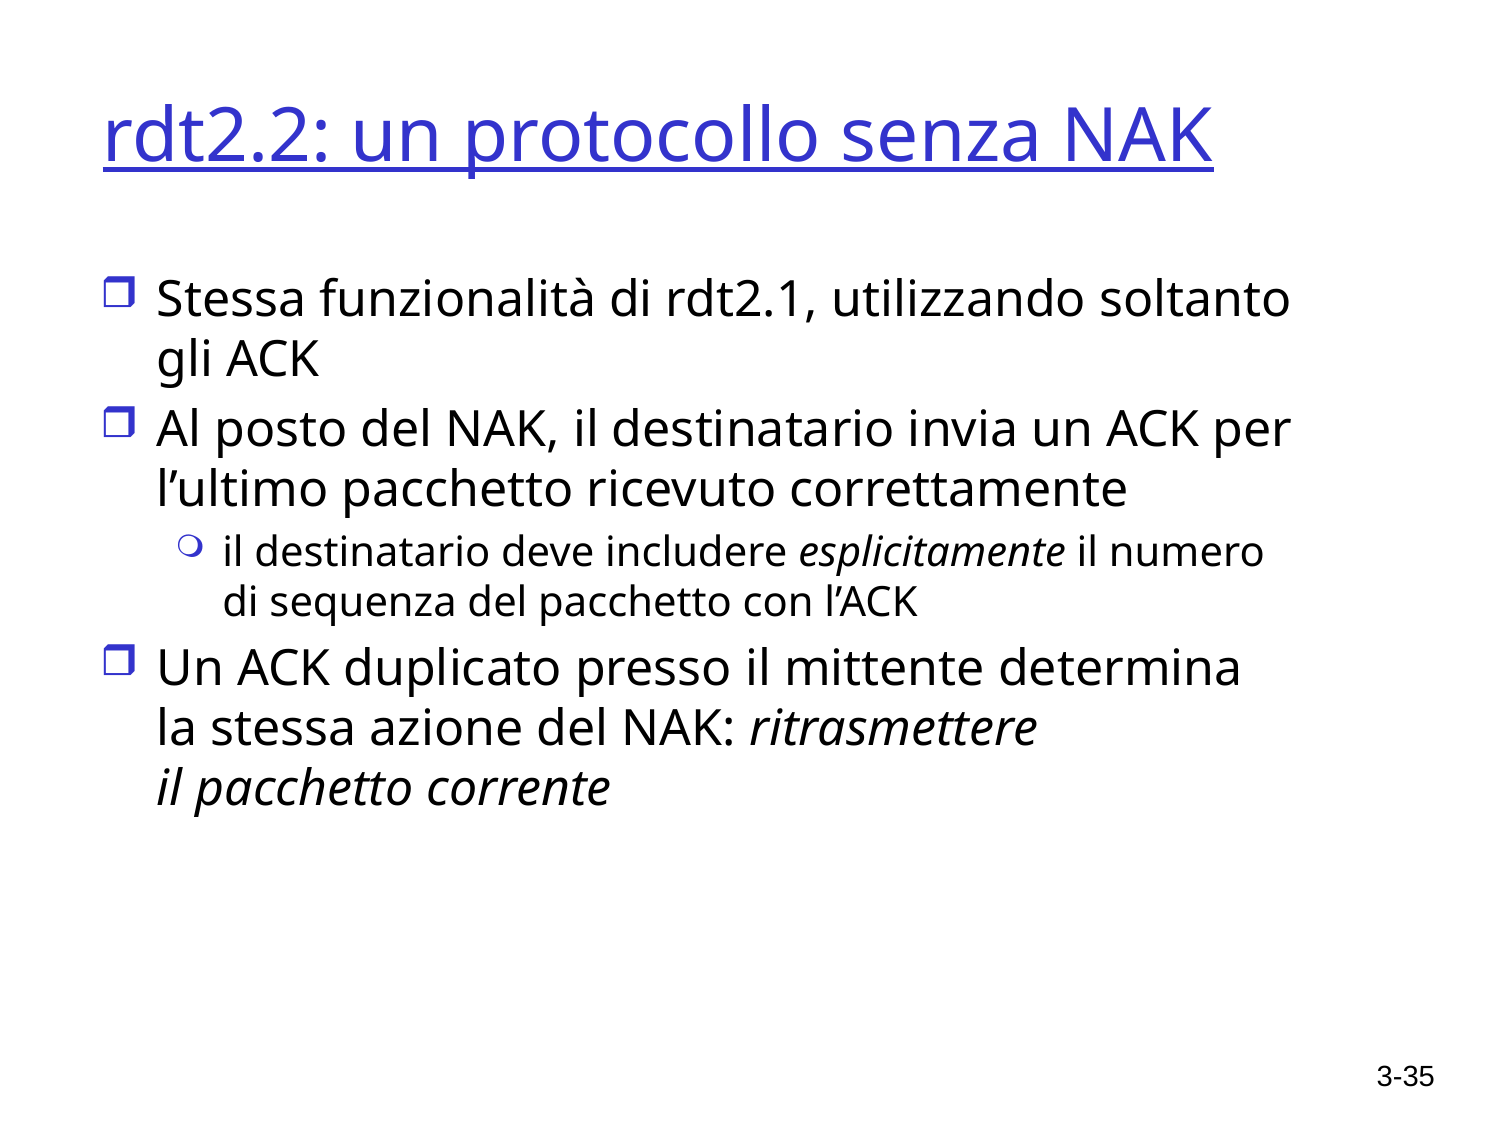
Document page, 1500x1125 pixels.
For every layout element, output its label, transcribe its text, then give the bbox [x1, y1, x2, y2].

list Stessa funzionalità di rdt2.1, utilizzando soltanto gli ACK Al posto del NAK, il destinatario invia un ACK per l’ultimo pacchetto ricevuto correttamente il destinatario deve includere esplicitamente il numero di sequenza del pacchetto con l’ACK Un ACK duplicato presso il mittente determina la stessa azione del NAK: ritrasmettere il pacchetto corrente [85, 259, 1326, 865]
slide_number 3-35 [1338, 1049, 1451, 1125]
title rdt2.2: un protocollo senza NAK [87, 37, 1363, 226]
